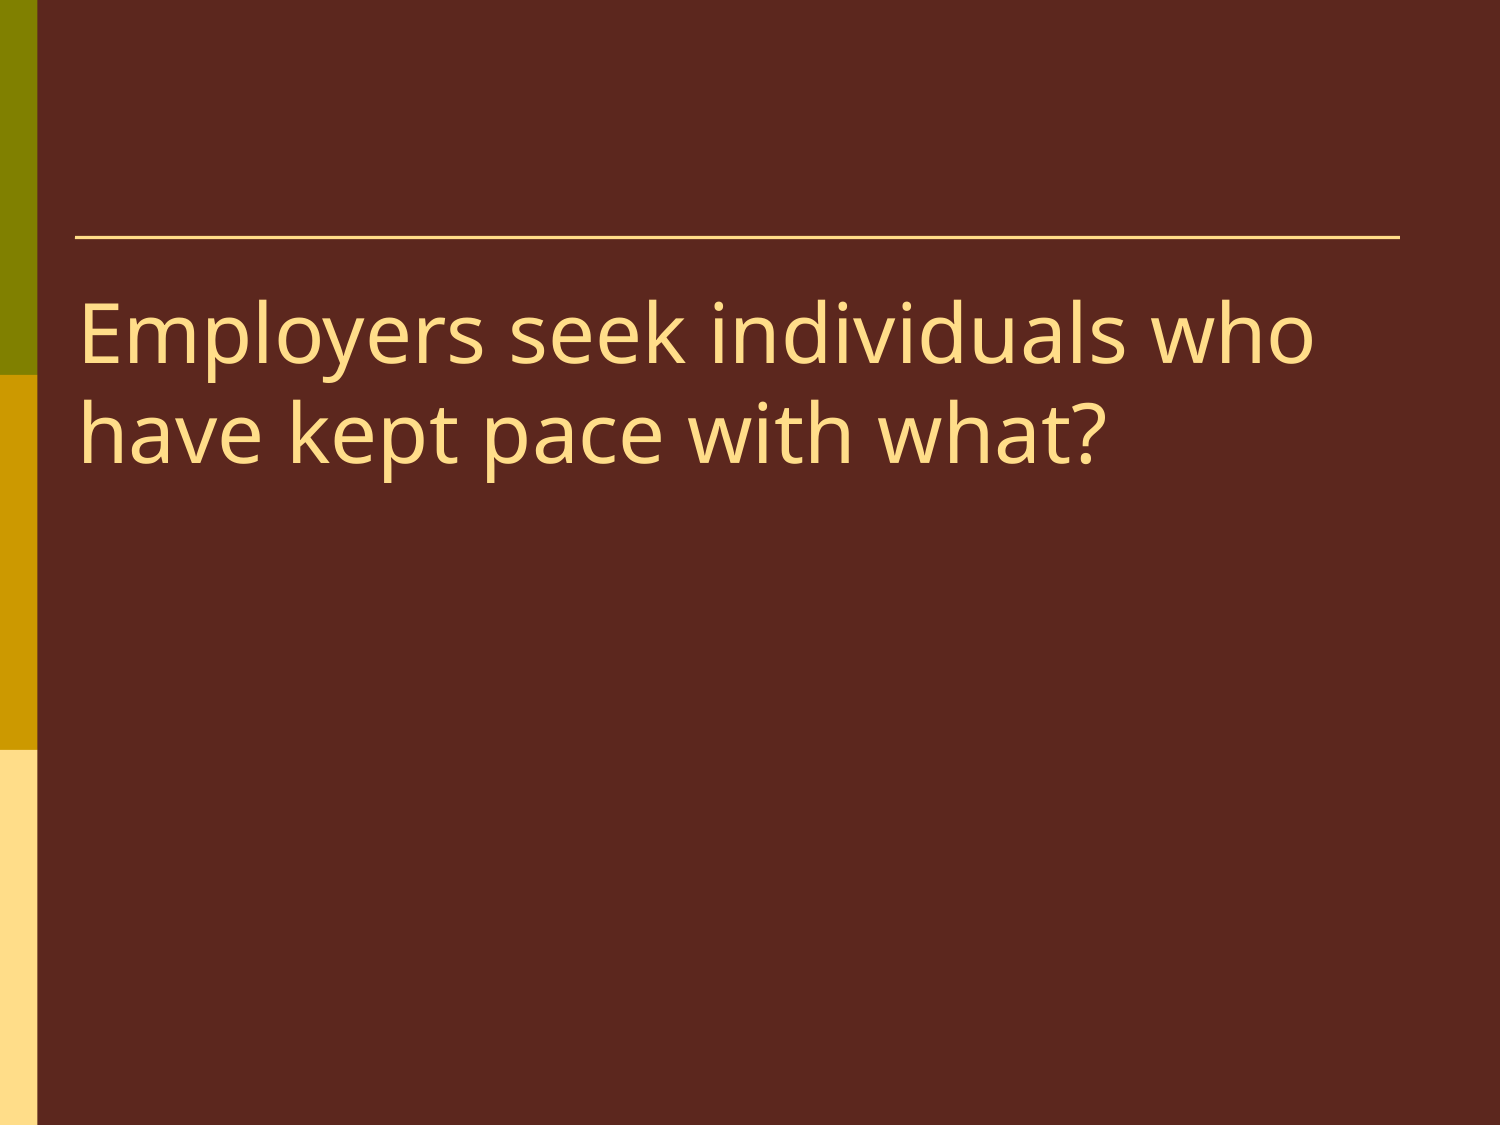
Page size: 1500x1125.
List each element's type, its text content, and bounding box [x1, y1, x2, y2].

title Employers seek individuals who have kept pace with what? [62, 299, 1413, 488]
